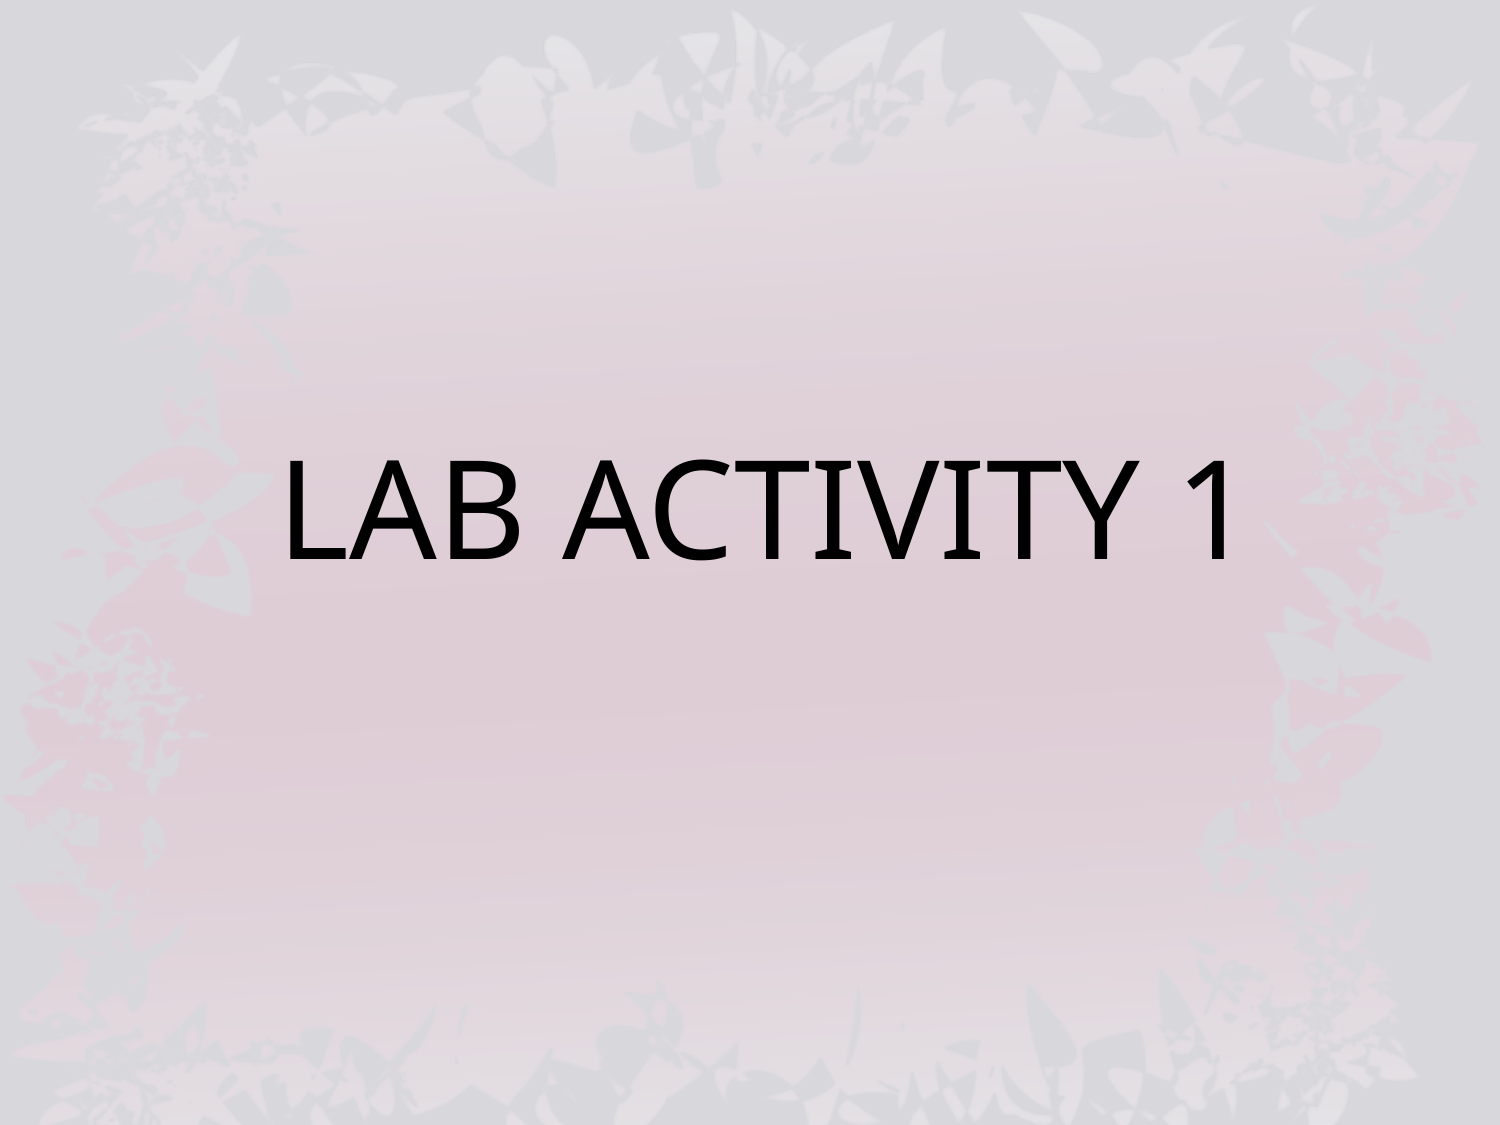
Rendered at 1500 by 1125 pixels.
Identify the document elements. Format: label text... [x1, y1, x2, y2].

picture [0, 0, 1500, 1125]
text_box LAB ACTIVITY 1 [262, 375, 1500, 634]
